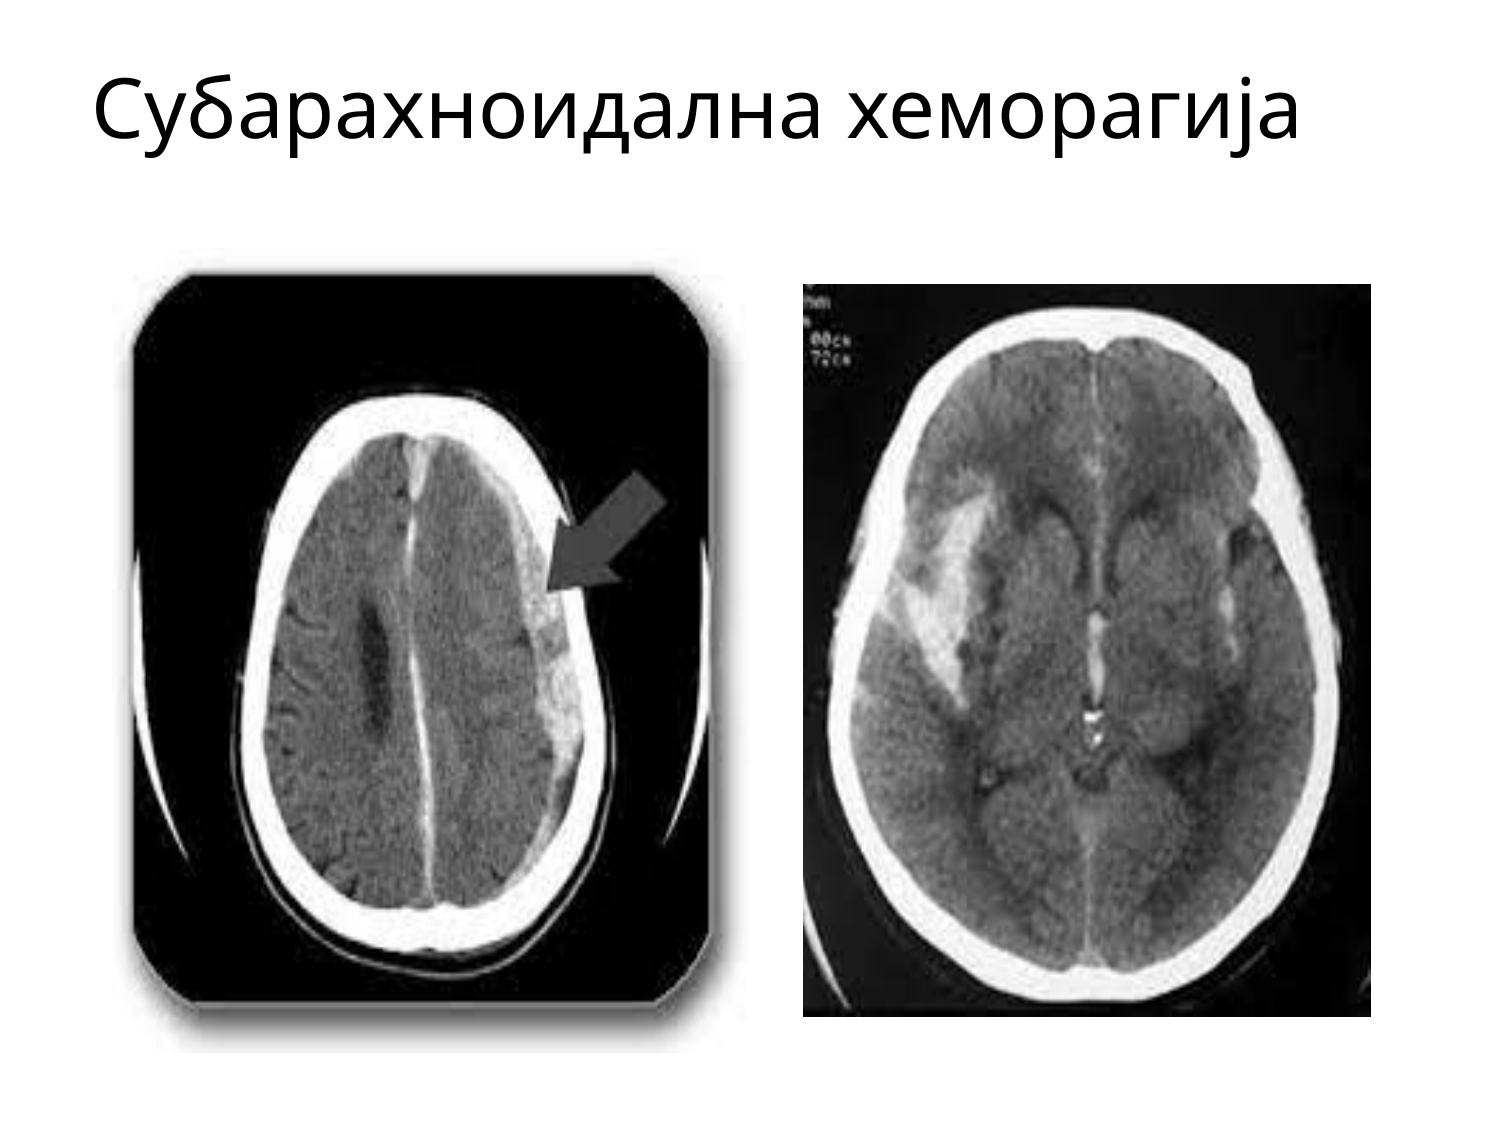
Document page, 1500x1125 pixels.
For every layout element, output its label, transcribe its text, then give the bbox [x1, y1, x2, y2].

picture [803, 284, 1371, 1017]
title Субарахноидална хеморагија [76, 2, 1371, 220]
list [112, 248, 749, 1053]
